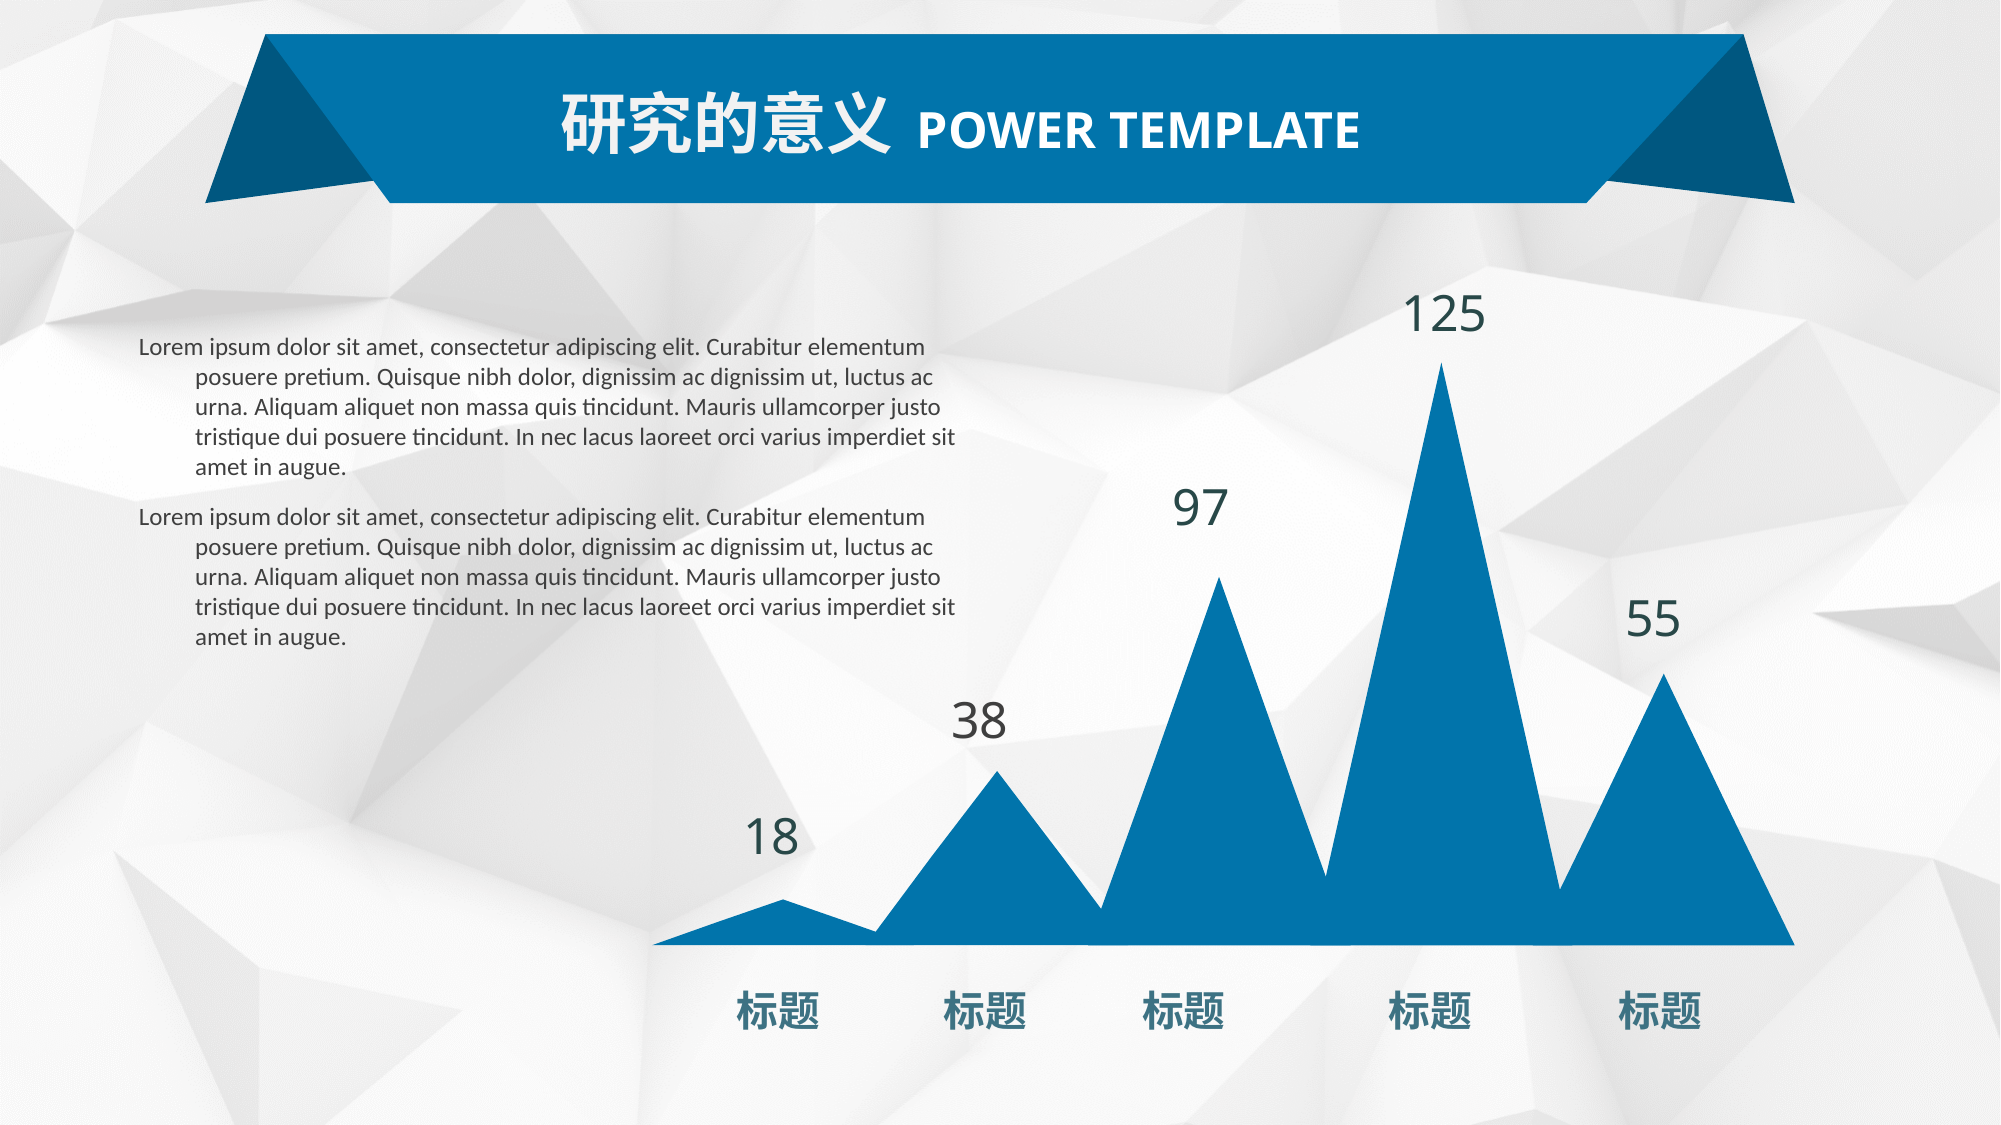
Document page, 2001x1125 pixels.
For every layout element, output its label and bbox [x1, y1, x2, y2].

text_box [205, 34, 1795, 204]
picture [0, 0, 2001, 1125]
